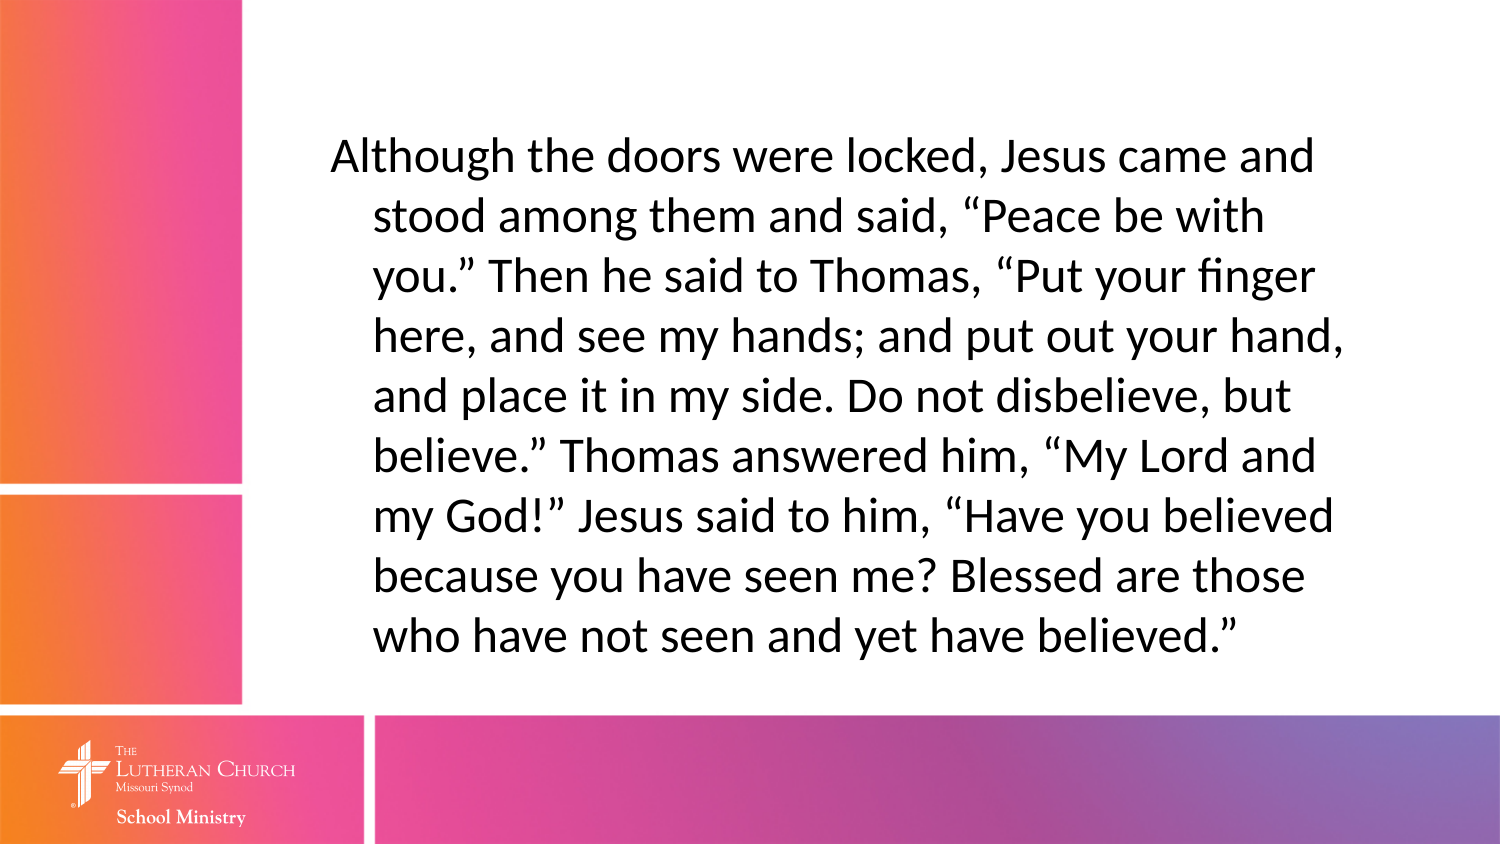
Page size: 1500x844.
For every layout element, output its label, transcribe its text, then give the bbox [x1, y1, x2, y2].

picture [0, 0, 1500, 844]
list Although the doors were locked, Jesus came and stood among them and said, “Peace be with you.” Then he said to Thomas, “Put your finger here, and see my hands; and put out your hand, and place it in my side. Do not disbelieve, but believe.” Thomas answered him, “My Lord and my God!” Jesus said to him, “Have you believed because you have seen me? Blessed are those who have not seen and yet have believed.” [315, 44, 1389, 688]
